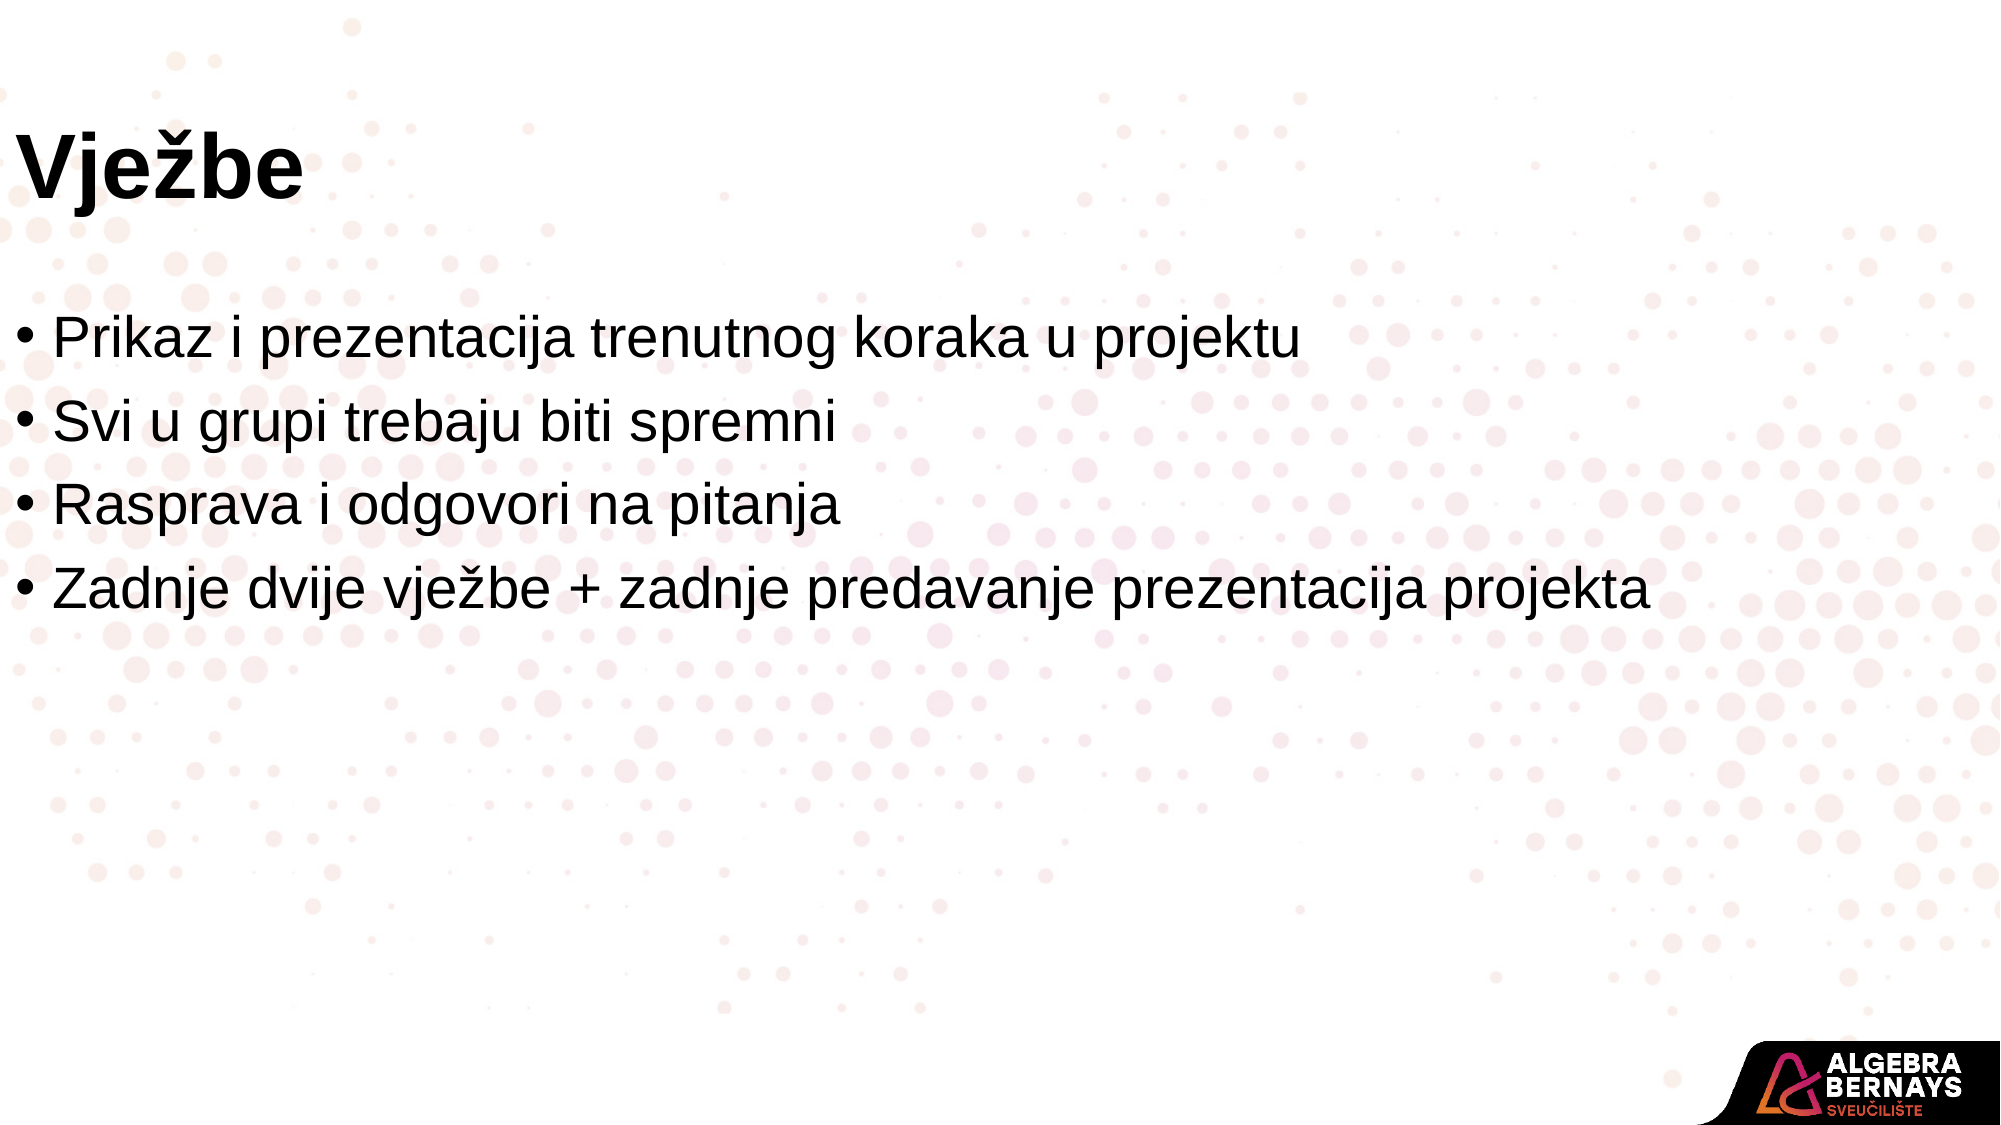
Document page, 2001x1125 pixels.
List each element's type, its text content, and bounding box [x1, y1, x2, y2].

list Prikaz i prezentacija trenutnog koraka u projektu Svi u grupi trebaju biti spremni Rasprava i odgovori na pitanja Zadnje dvije vježbe + zadnje predavanje prezentacija projekta [0, 299, 1725, 1014]
picture [0, 0, 2000, 1125]
title Vježbe [0, 59, 1725, 278]
